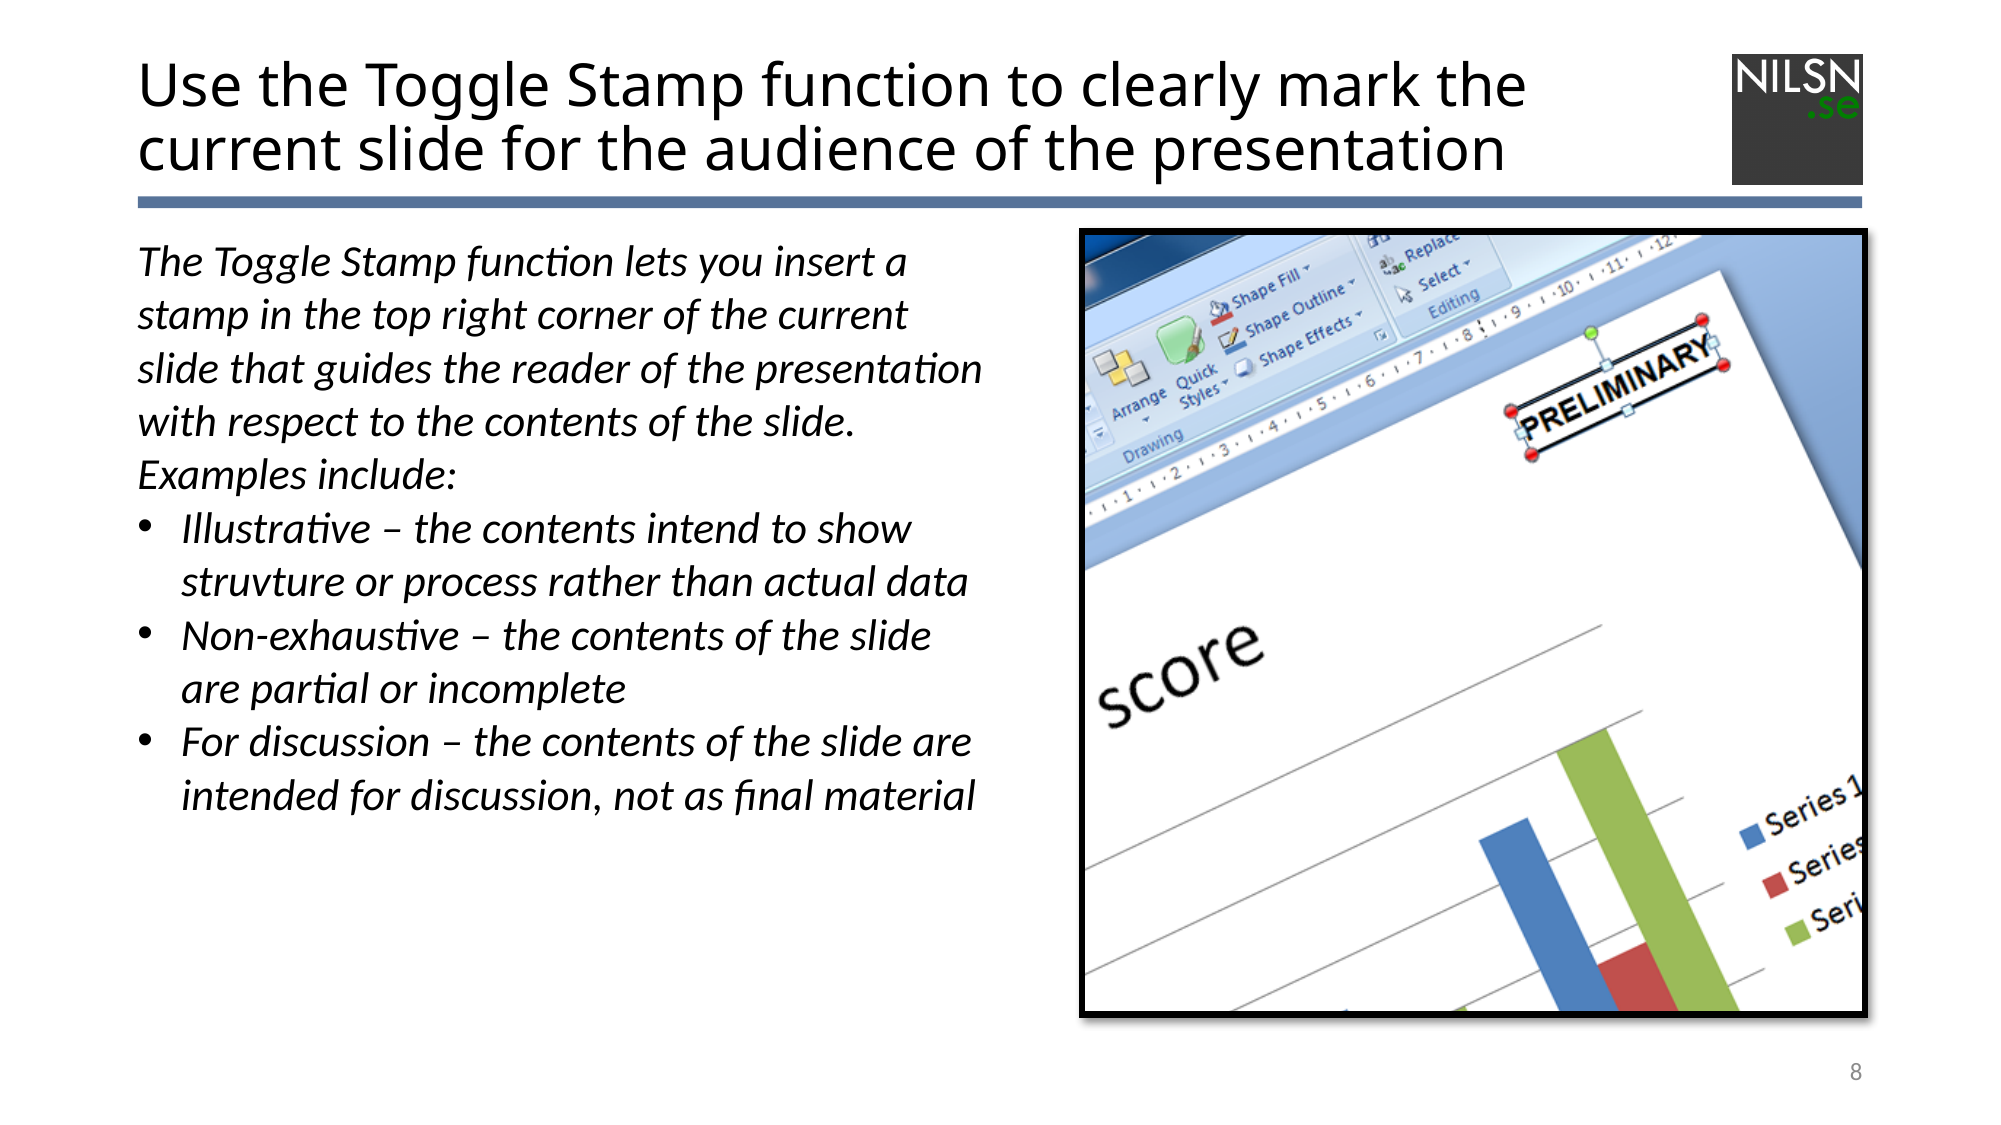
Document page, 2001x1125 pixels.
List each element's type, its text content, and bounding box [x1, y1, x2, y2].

list The Toggle Stamp function lets you insert a stamp in the top right corner of the current slide that guides the reader of the presentation with respect to the contents of the slide. Examples include: Illustrative – the contents intend to show struvture or process rather than actual data Non-exhaustive – the contents of the slide are partial or incomplete For discussion – the contents of the slide are intended for discussion, not as final material [137, 231, 988, 1012]
slide_number 8 [1412, 1046, 1863, 1094]
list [1084, 234, 1862, 1012]
title Use the Toggle Stamp function to clearly mark the current slide for the audience of the presentation [137, 54, 1697, 185]
picture [1732, 54, 1863, 185]
